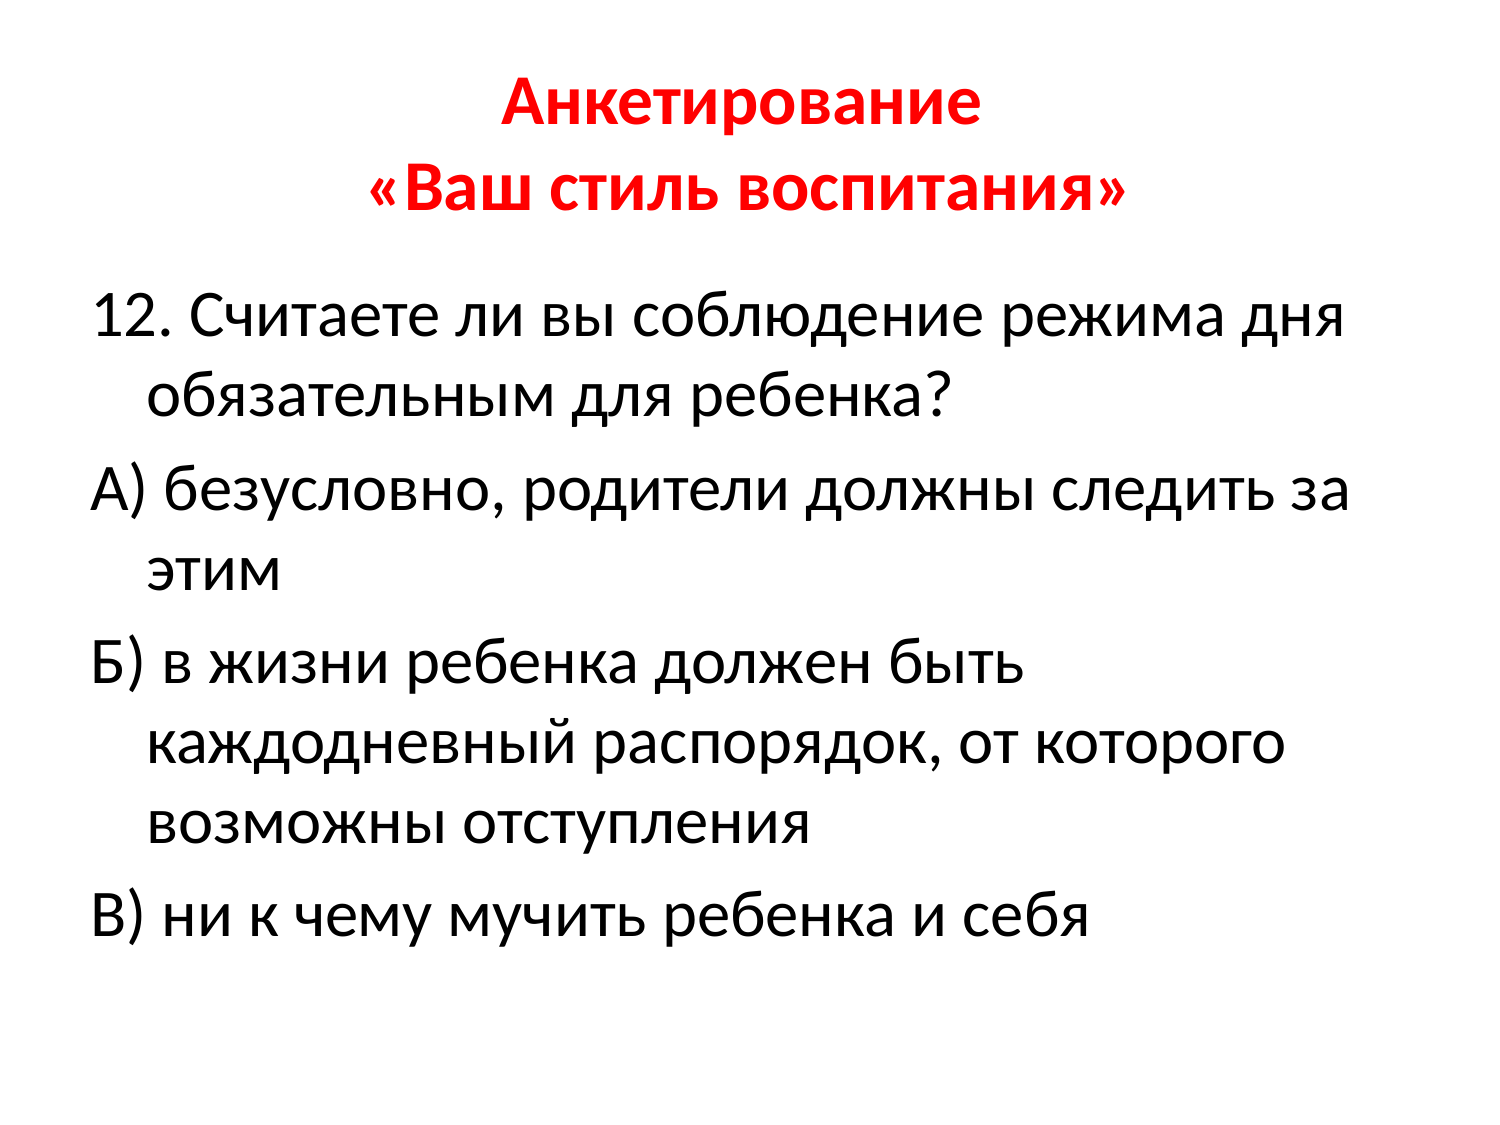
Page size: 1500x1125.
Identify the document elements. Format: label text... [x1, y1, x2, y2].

title Анкетирование «Ваш стиль воспитания» [75, 45, 1425, 233]
list 12. Считаете ли вы соблюдение режима дня обязательным для ребенка? А) безусловно, родители должны следить за этим Б) в жизни ребенка должен быть каждодневный распорядок, от которого возможны отступления В) ни к чему мучить ребенка и себя [75, 262, 1425, 1005]
